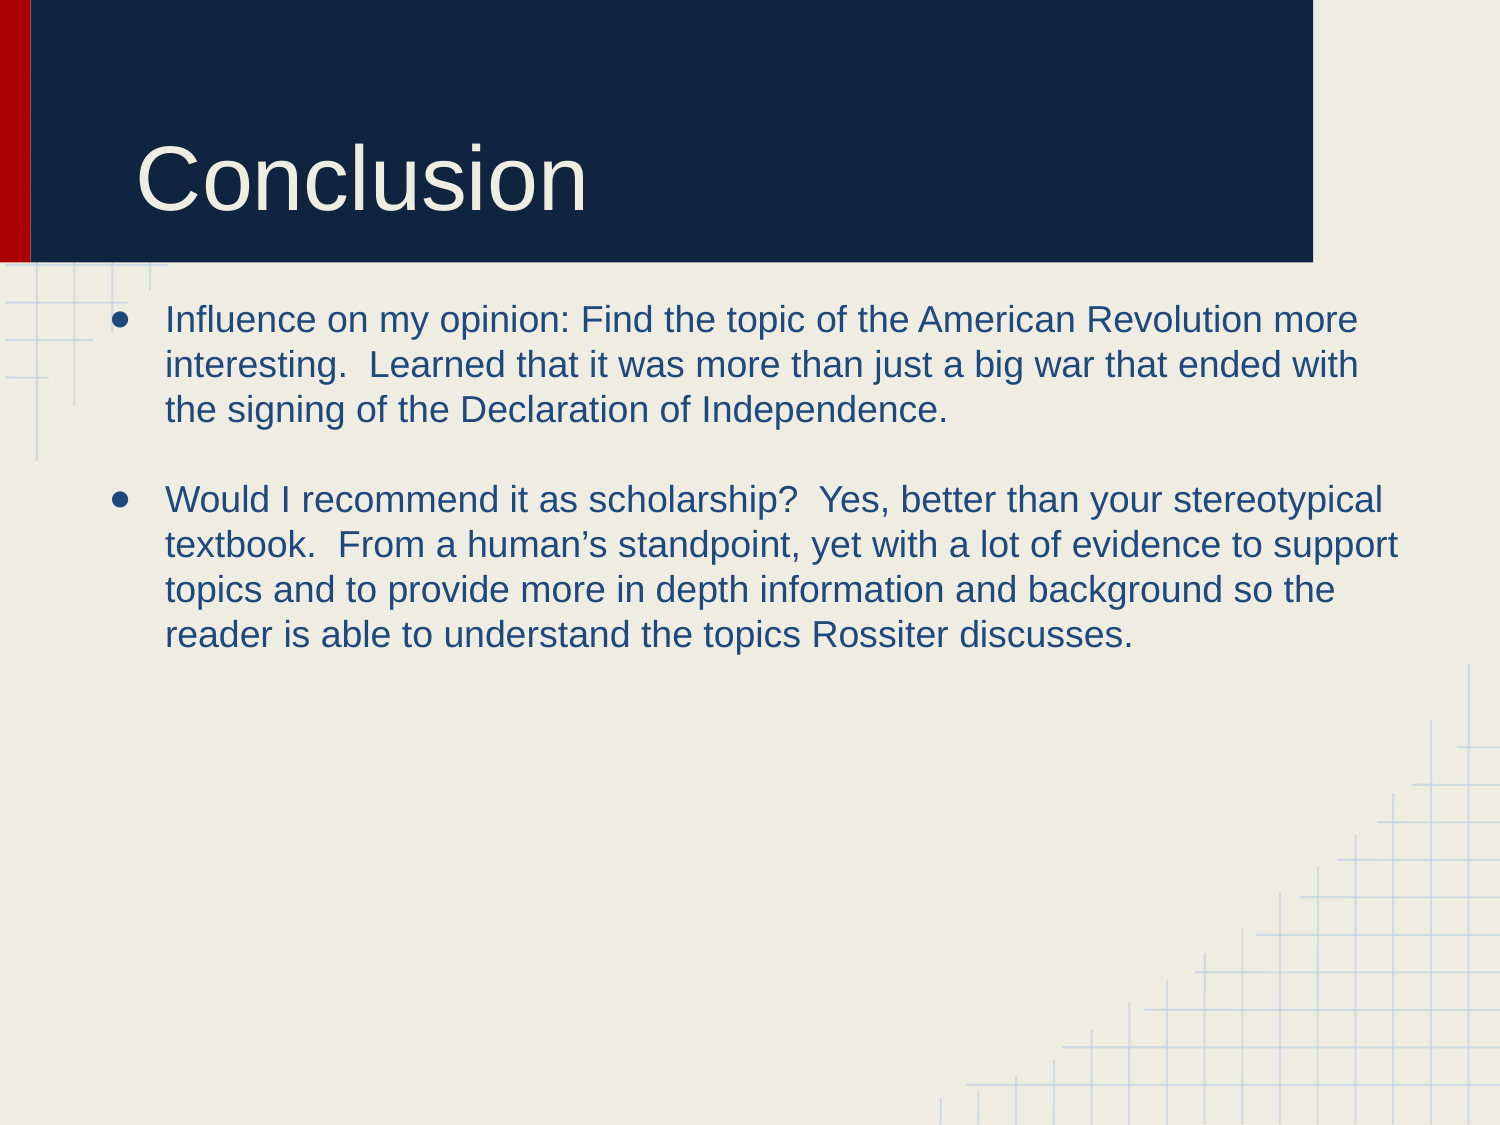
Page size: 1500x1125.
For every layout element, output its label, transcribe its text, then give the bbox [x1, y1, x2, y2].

list Influence on my opinion: Find the topic of the American Revolution more interesting. Learned that it was more than just a big war that ended with the signing of the Declaration of Independence. Would I recommend it as scholarship? Yes, better than your stereotypical textbook. From a human’s standpoint, yet with a lot of evidence to support topics and to provide more in depth information and background so the reader is able to understand the topics Rossiter discusses. [75, 279, 1425, 1074]
title Conclusion [75, 22, 1276, 244]
